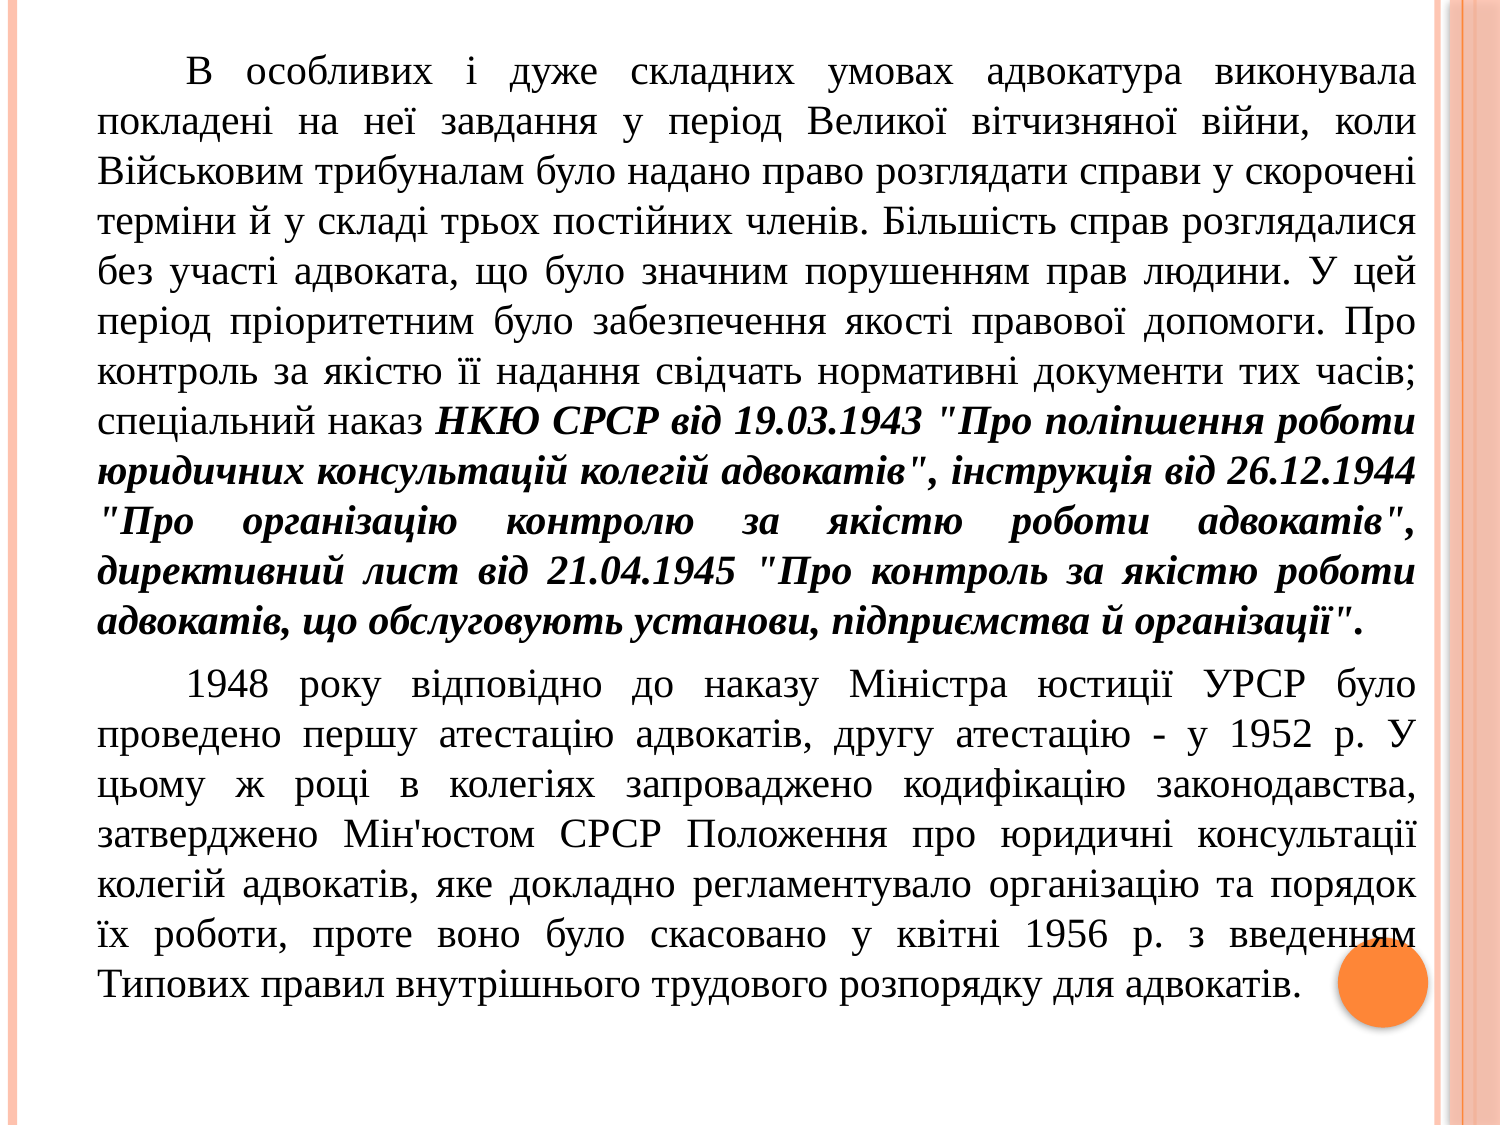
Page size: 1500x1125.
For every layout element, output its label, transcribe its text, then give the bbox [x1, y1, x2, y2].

list В особливих і дуже складних умовах адвокатура виконувала покладені на неї завдання у період Великої вітчизняної війни, коли Військовим трибуналам було надано право розглядати справи у скорочені терміни й у складі трьох постійних членів. Більшість справ розглядалися без участі адвоката, що було значним порушенням прав людини. У цей період пріоритетним було забезпечення якості правової допомоги. Про контроль за якістю її надання свідчать нормативні документи тих часів; спеціальний наказ НКЮ СРСР від 19.03.1943 "Про поліпшення роботи юридичних консультацій колегій адвокатів", інструкція від 26.12.1944 "Про організацію контролю за якістю роботи адвокатів", директивний лист від 21.04.1945 "Про контроль за якістю роботи адвокатів, що обслуговують установи, підприємства й організації". 1948 року відповідно до наказу Міністра юстиції УРСР було проведено першу атестацію адвокатів, другу атестацію - у 1952 р. У цьому ж році в колегіях запроваджено кодифікацію законодавства, затверджено Мін'юстом СРСР Положення про юридичні консультації колегій адвокатів, яке докладно регламентувало організацію та порядок їх роботи, проте воно було скасовано у квітні 1956 р. з введенням Типових правил внутрішнього трудового розпорядку для адвокатів. [81, 34, 1433, 1055]
